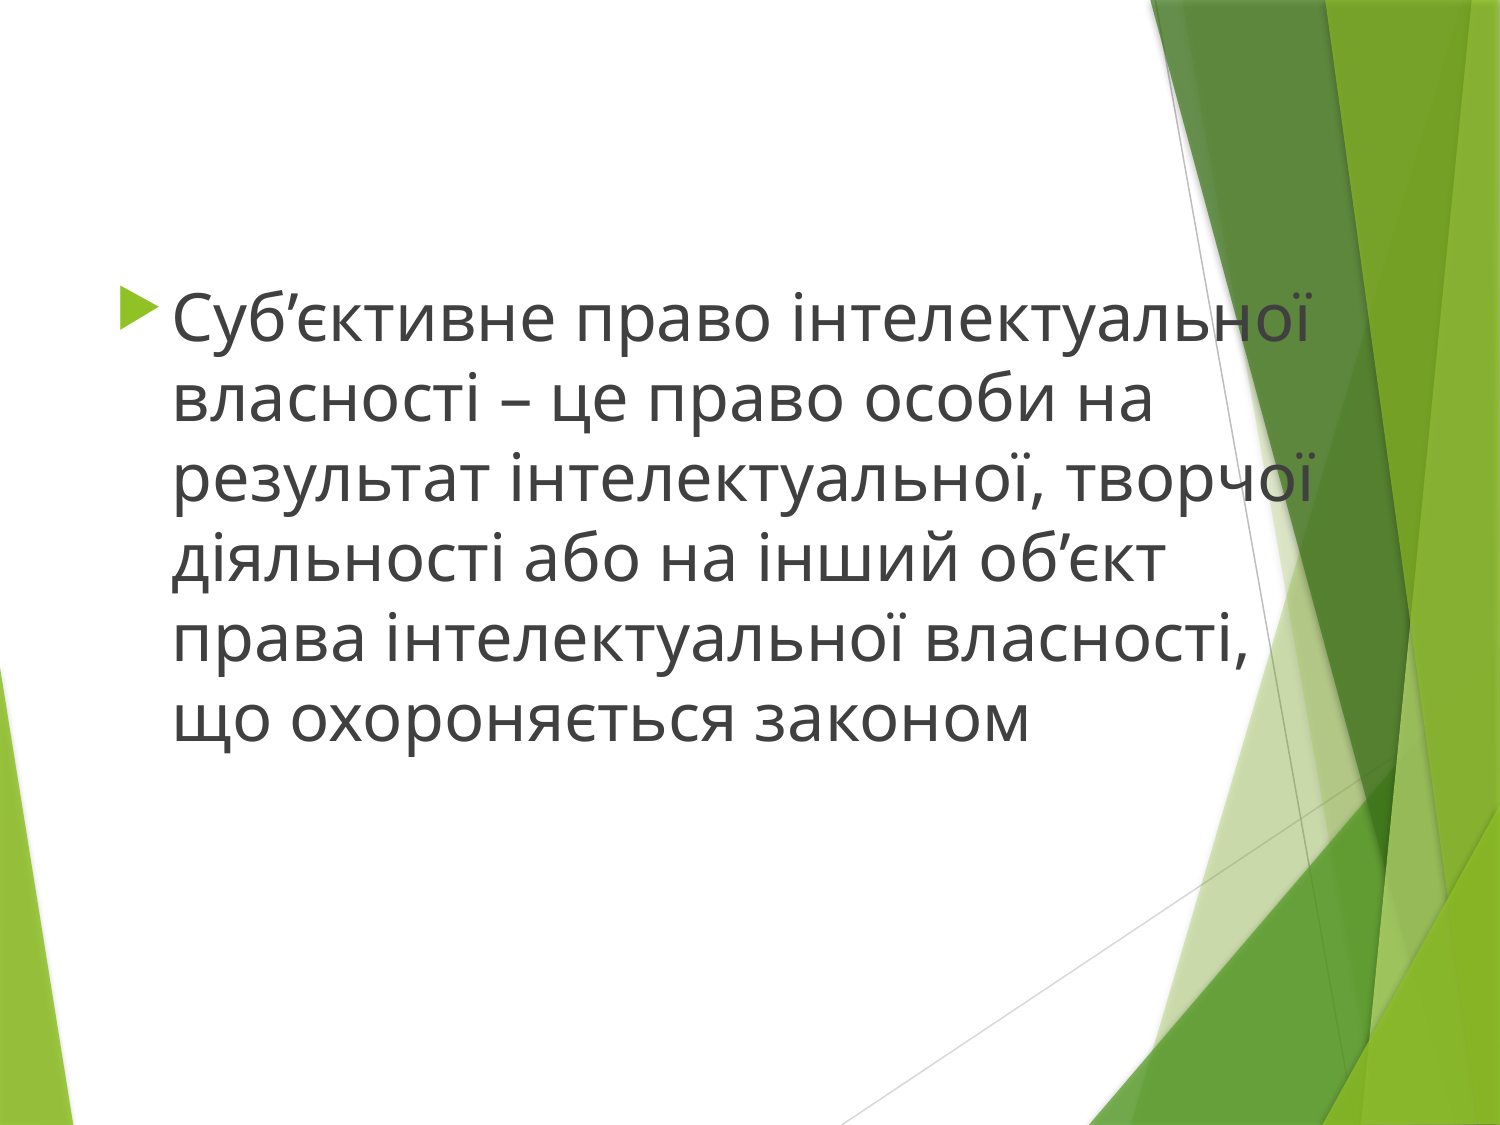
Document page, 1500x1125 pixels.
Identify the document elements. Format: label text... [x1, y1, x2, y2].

list Суб’єктивне право інтелектуальної власності – це право особи на результат інтелектуальної, творчої діяльності або на інший об’єкт права інтелектуальної власності, що охороняється законом [100, 267, 1353, 956]
